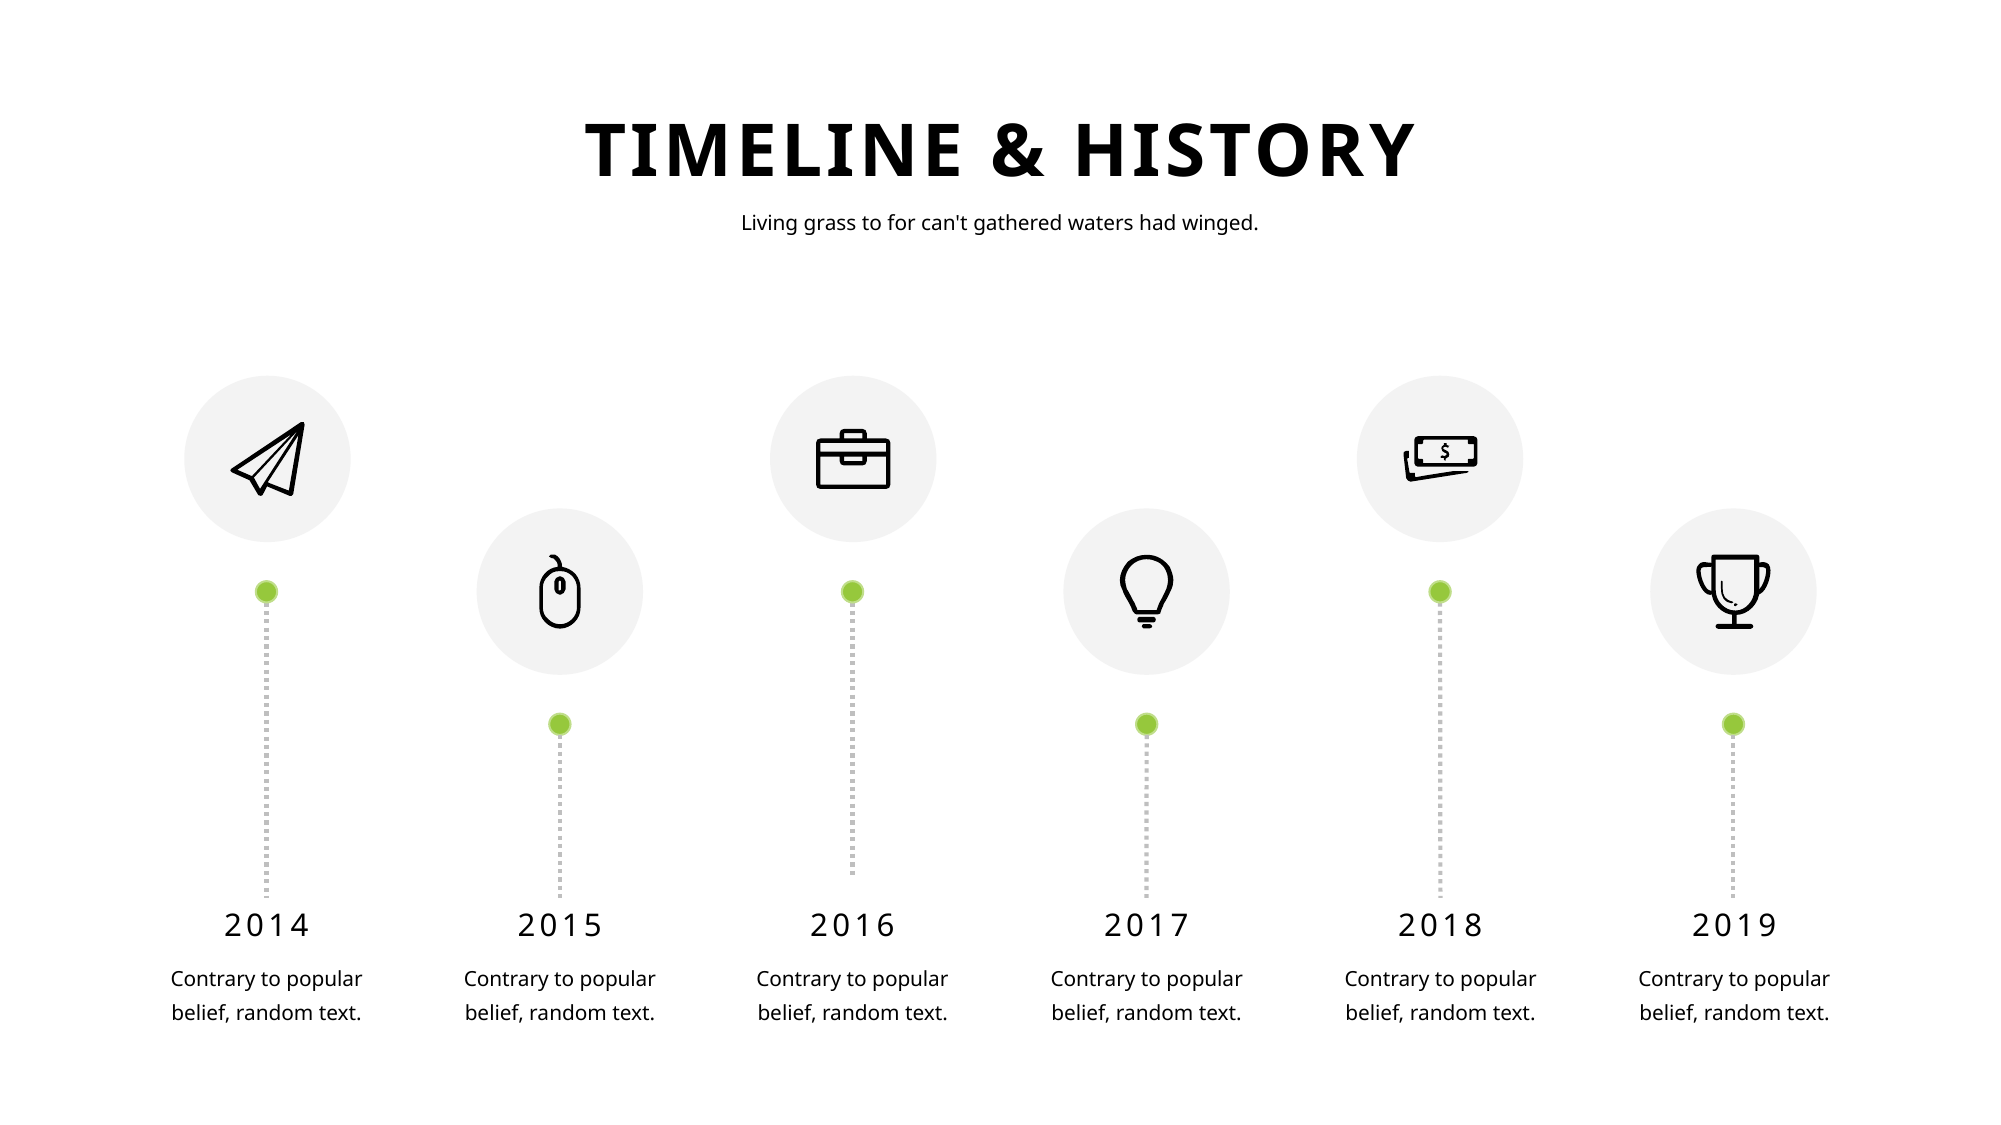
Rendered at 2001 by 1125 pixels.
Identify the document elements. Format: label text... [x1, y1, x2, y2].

text_box [254, 580, 279, 604]
text_box [1355, 374, 1525, 544]
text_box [1119, 554, 1174, 629]
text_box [1402, 436, 1478, 482]
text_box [539, 554, 581, 629]
text_box [1062, 507, 1231, 676]
text_box [840, 580, 865, 604]
text_box TIMELINE & HISTORY [486, 95, 1513, 199]
text_box [475, 507, 645, 676]
text_box Living grass to for can't gathered waters had winged. [654, 202, 1346, 242]
text_box [548, 712, 572, 736]
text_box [1696, 554, 1771, 629]
text_box [1135, 712, 1159, 736]
text_box [1721, 712, 1746, 736]
text_box [230, 422, 305, 496]
text_box [768, 374, 938, 544]
text_box [1428, 580, 1452, 604]
text_box [1649, 507, 1818, 676]
text_box [183, 374, 352, 544]
text_box [816, 428, 891, 489]
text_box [136, 897, 1865, 1030]
